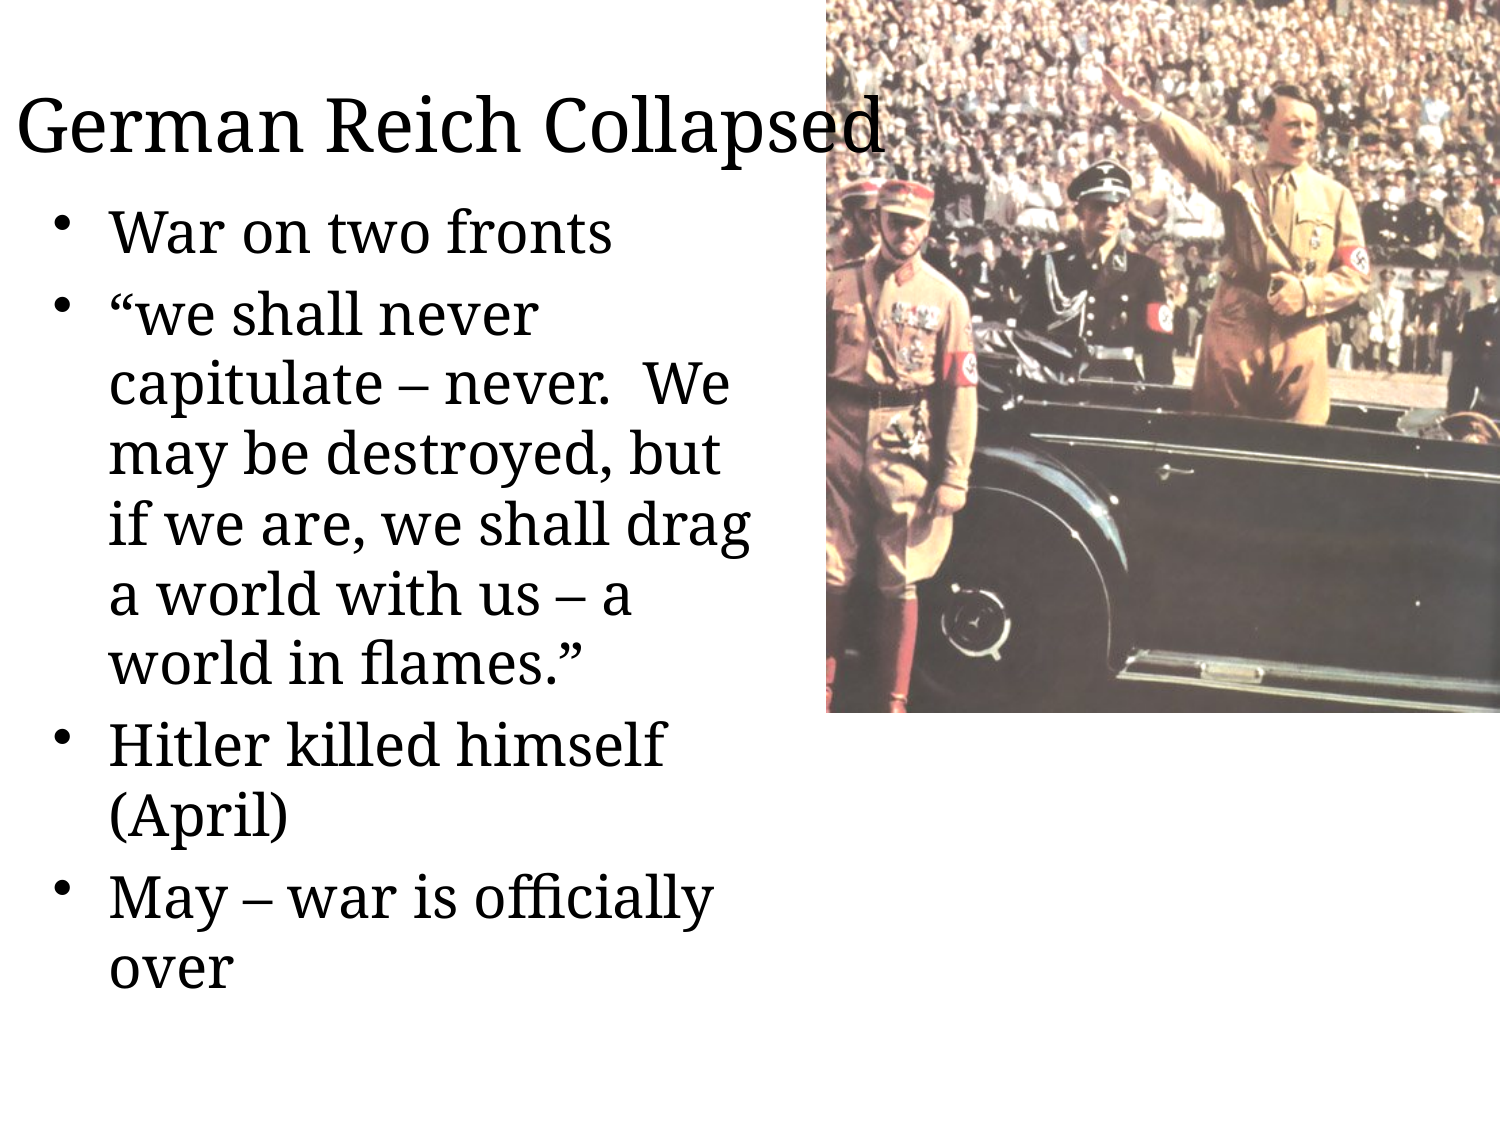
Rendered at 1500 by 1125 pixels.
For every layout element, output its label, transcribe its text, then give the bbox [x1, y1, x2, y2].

list War on two fronts “we shall never capitulate – never. We may be destroyed, but if we are, we shall drag a world with us – a world in flames.” Hitler killed himself (April) May – war is officially over [37, 187, 776, 1076]
title German Reich Collapsed [0, 44, 821, 201]
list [826, 0, 1500, 713]
